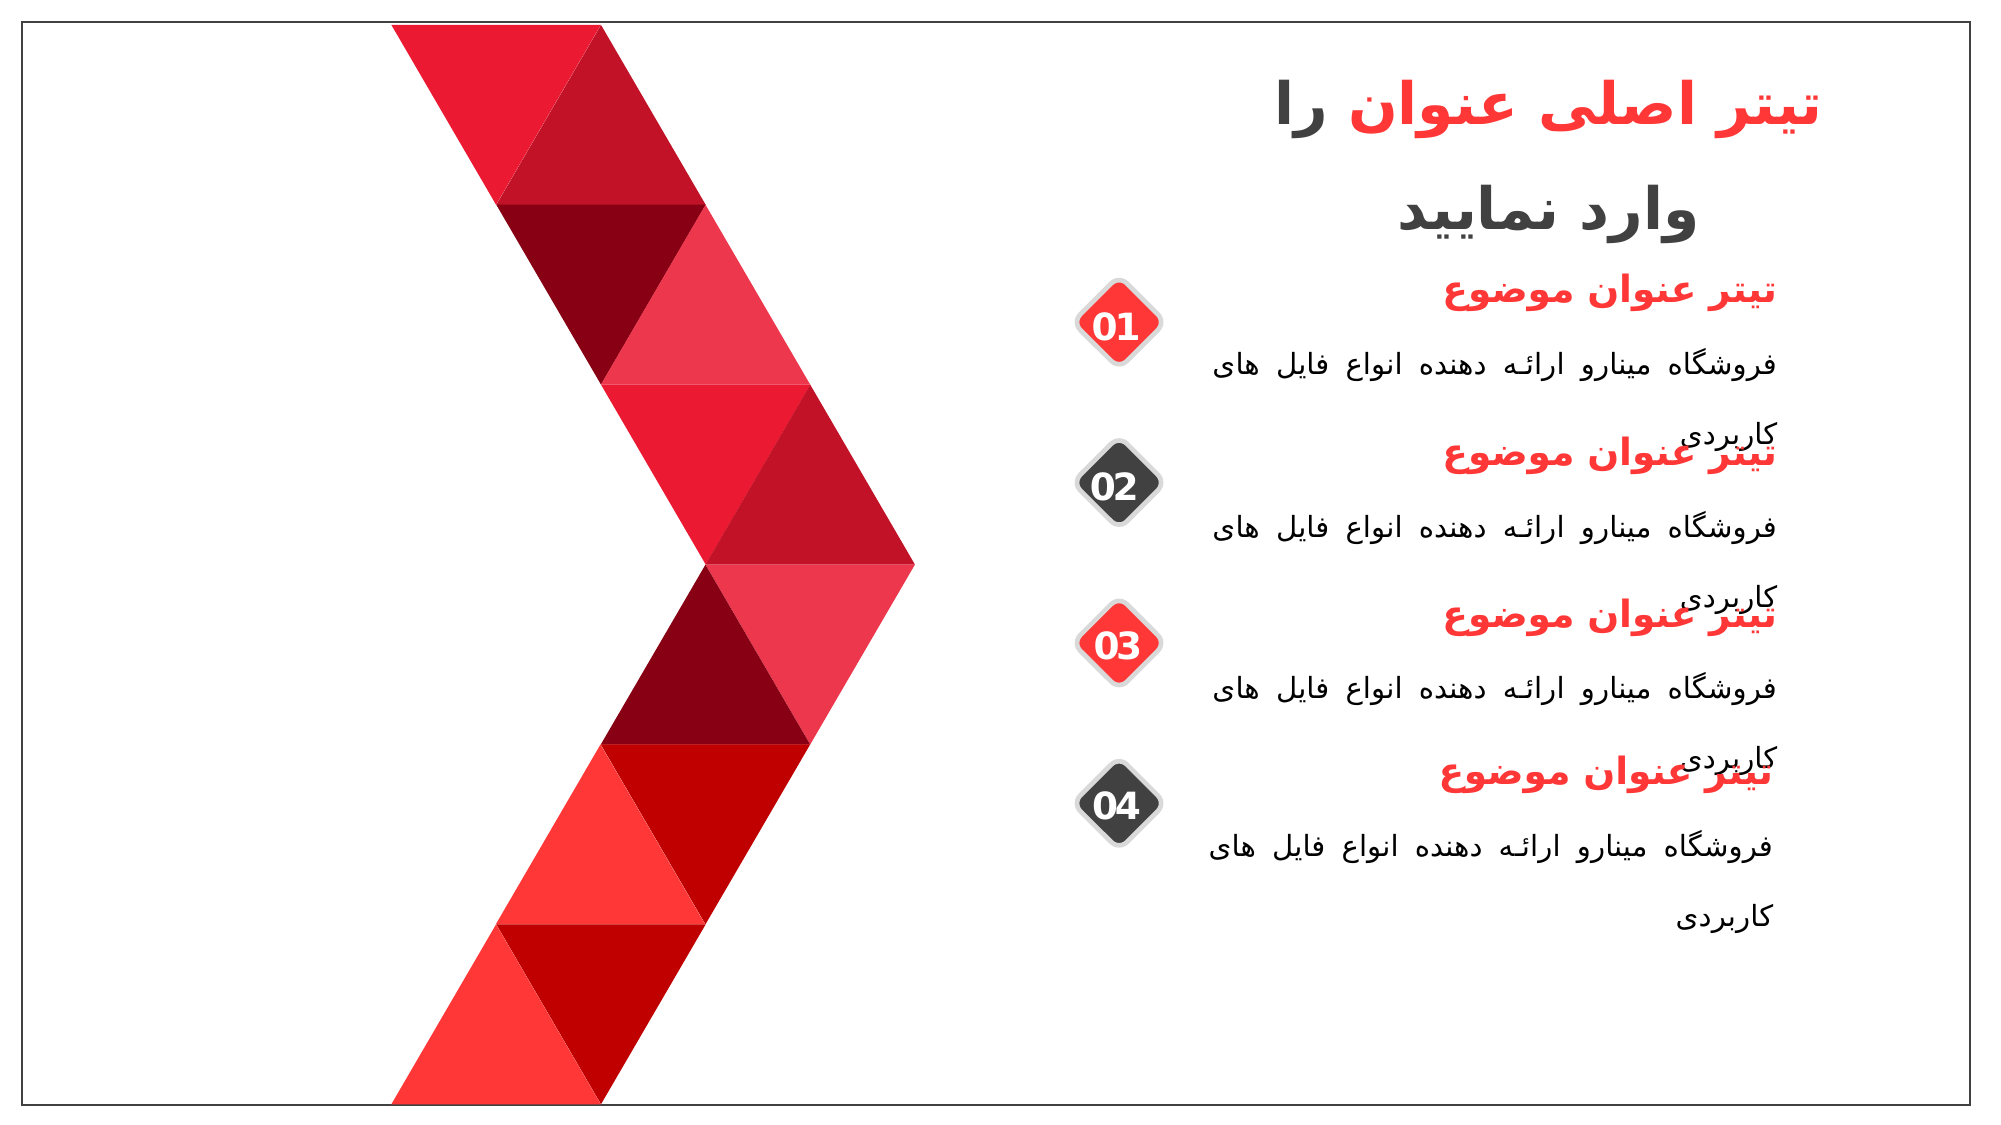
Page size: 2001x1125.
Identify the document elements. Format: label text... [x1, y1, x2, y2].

text_box تیتر عنوان موضوع فروشگاه مینارو ارائه دهنده انواع فایل های کاربردی [1190, 582, 1793, 782]
text_box تیتر اصلی عنوان را وارد نمایید [1198, 23, 1899, 249]
text_box 03 [1071, 592, 1165, 675]
text_box [1103, 675, 1136, 687]
text_box [1104, 516, 1134, 526]
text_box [391, 24, 915, 1105]
text_box [1102, 835, 1136, 847]
text_box تیتر عنوان موضوع فروشگاه مینارو ارائه دهنده انواع فایل های کاربردی [1190, 420, 1793, 582]
text_box 04 [1069, 752, 1163, 835]
text_box [1104, 356, 1134, 366]
text_box تیتر عنوان موضوع فروشگاه مینارو ارائه دهنده انواع فایل های کاربردی [1186, 739, 1788, 940]
text_box تیتر عنوان موضوع فروشگاه مینارو ارائه دهنده انواع فایل های کاربردی [1190, 257, 1793, 420]
text_box 02 [1067, 433, 1162, 516]
text_box 01 [1069, 273, 1163, 356]
